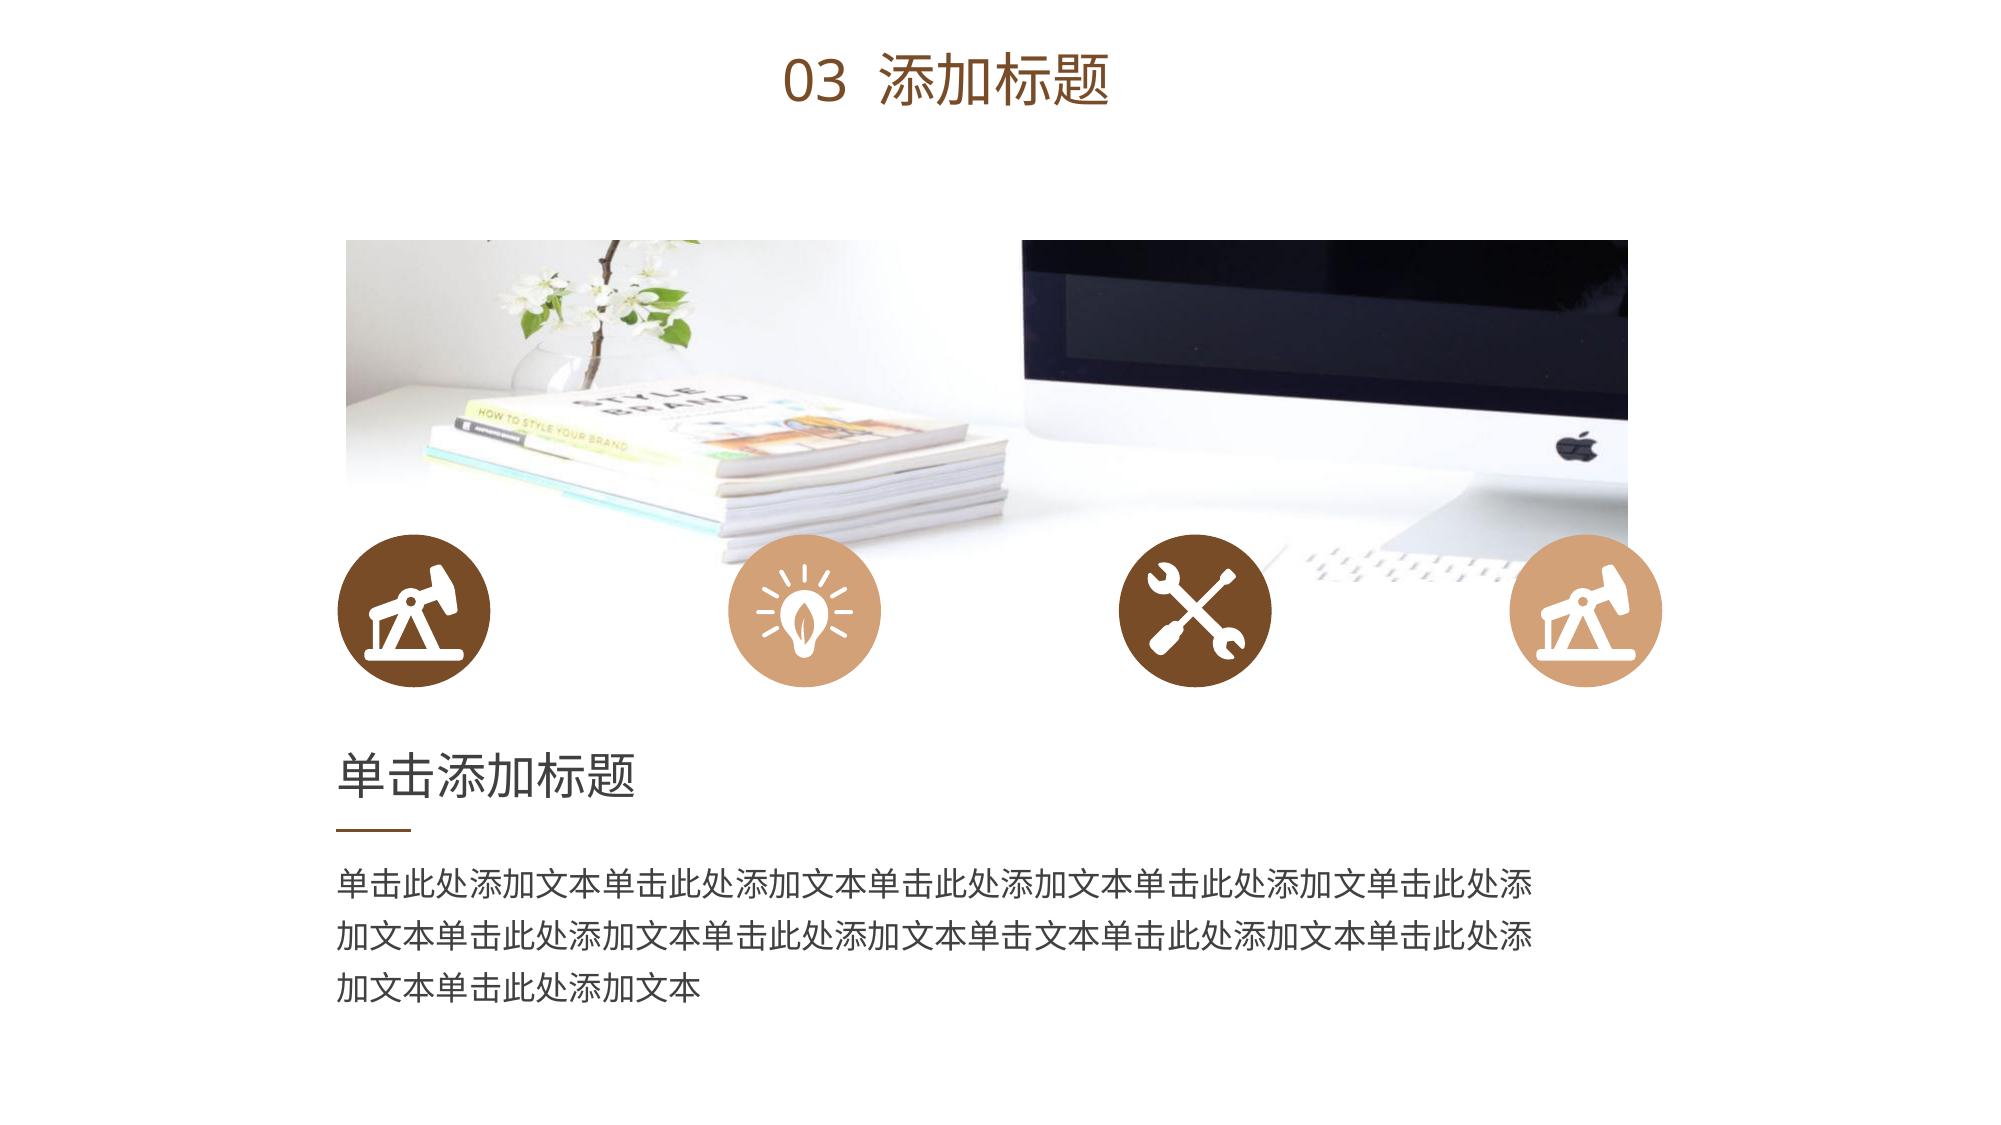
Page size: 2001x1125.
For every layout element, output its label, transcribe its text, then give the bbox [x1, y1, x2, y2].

picture [346, 240, 1628, 534]
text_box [337, 534, 1663, 688]
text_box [321, 725, 1570, 1017]
text_box 03 添加标题 [767, 35, 1190, 121]
